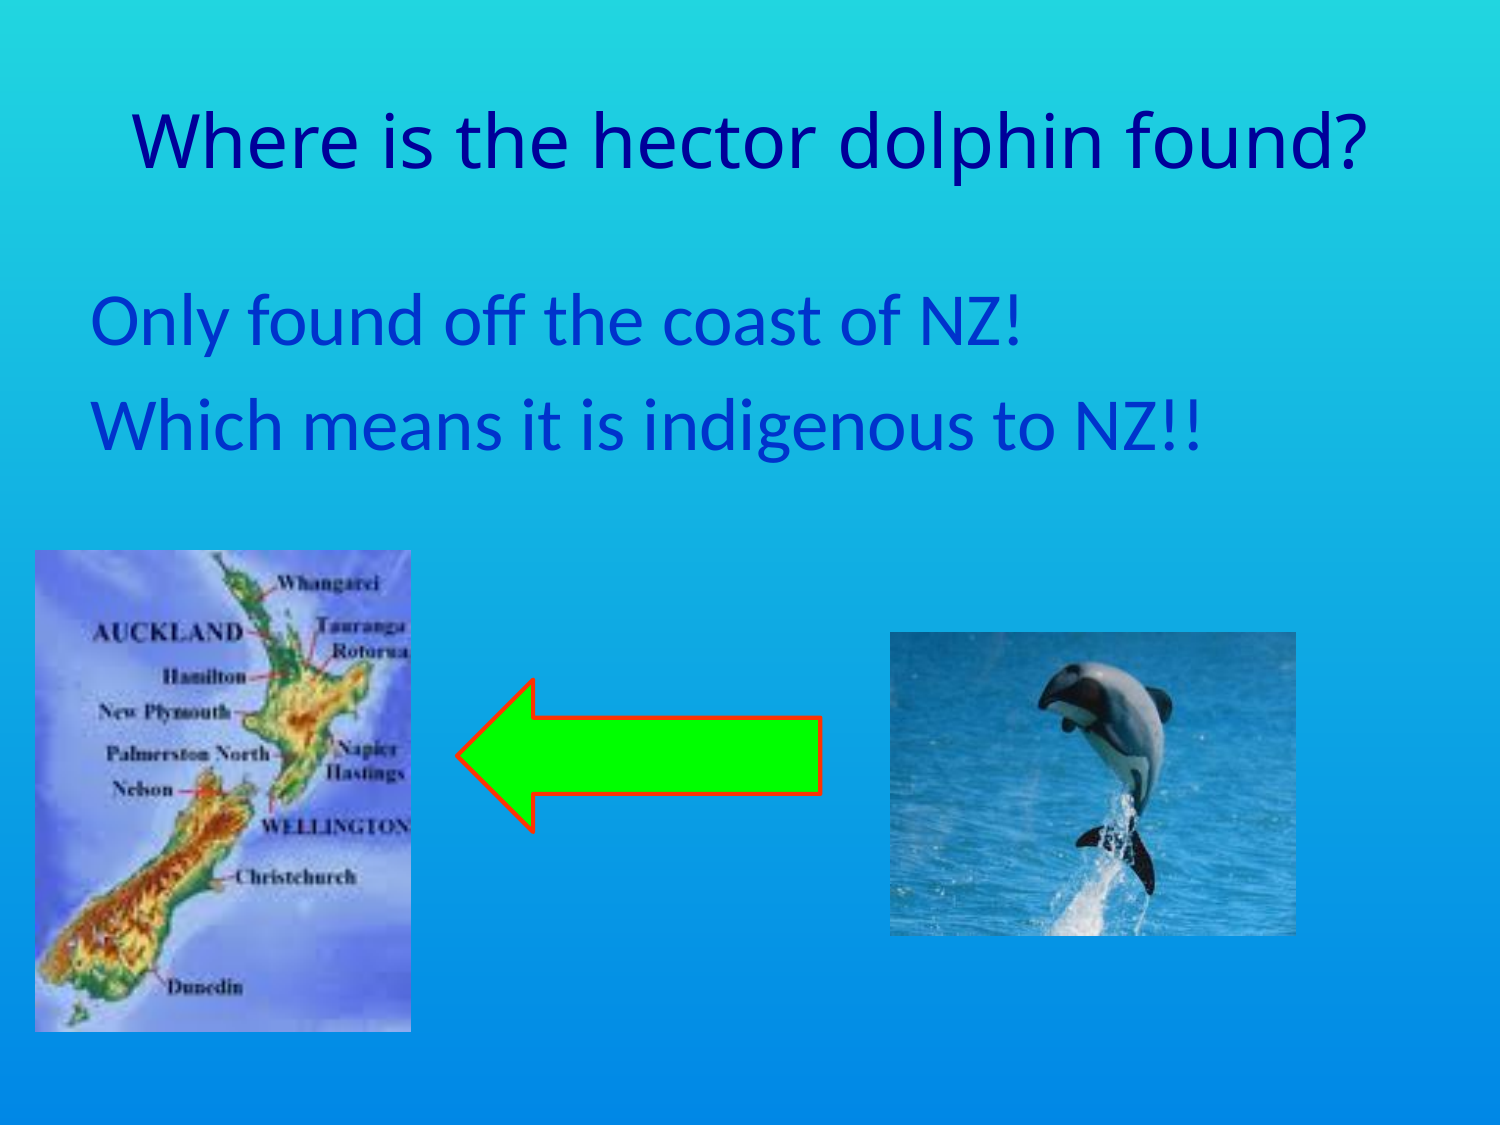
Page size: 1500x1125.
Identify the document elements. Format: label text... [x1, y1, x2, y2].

title Where is the hector dolphin found? [75, 45, 1425, 233]
text_box [454, 677, 823, 834]
picture [29, 891, 33, 902]
picture [34, 551, 411, 1032]
picture [890, 633, 1296, 937]
list Only found off the coast of NZ! Which means it is indigenous to NZ!! [75, 262, 1425, 1005]
